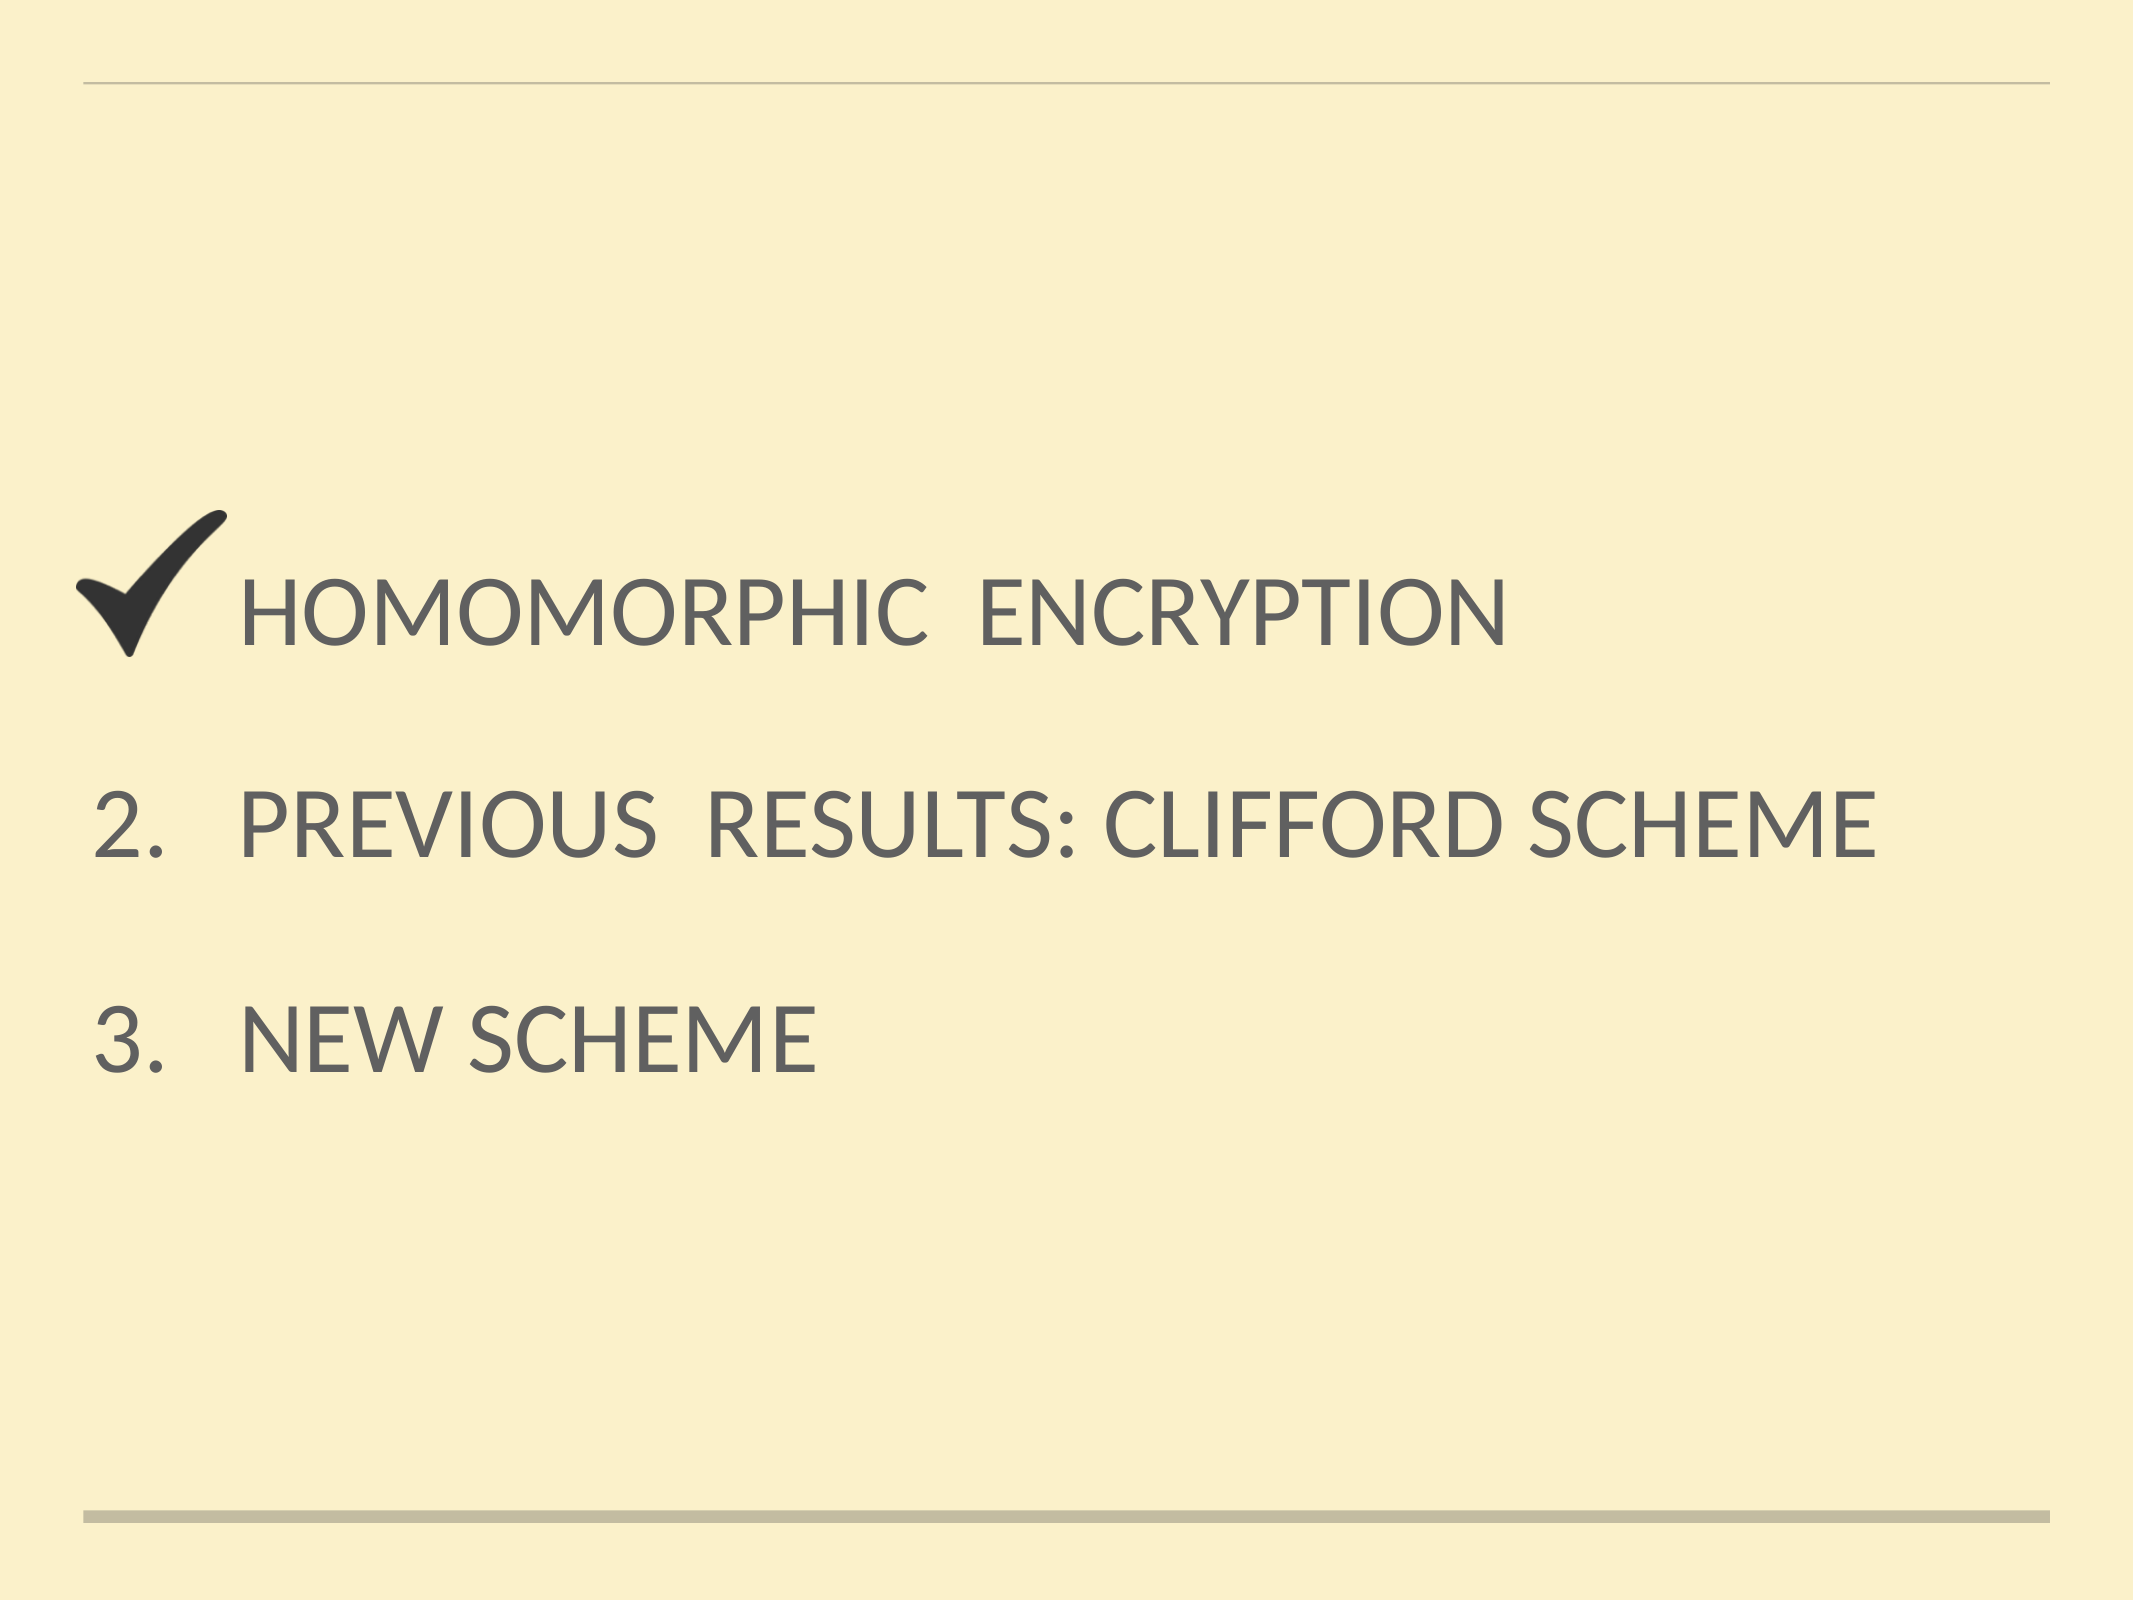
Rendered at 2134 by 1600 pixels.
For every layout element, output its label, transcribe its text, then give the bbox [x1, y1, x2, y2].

picture [75, 510, 228, 659]
title 1. HOMOMORPHIc ENCRYPTION [82, 445, 2051, 780]
text_box 2. Previous results: Clifford scheme [83, 658, 2050, 872]
text_box 3. New SCHEME [83, 872, 2050, 1207]
